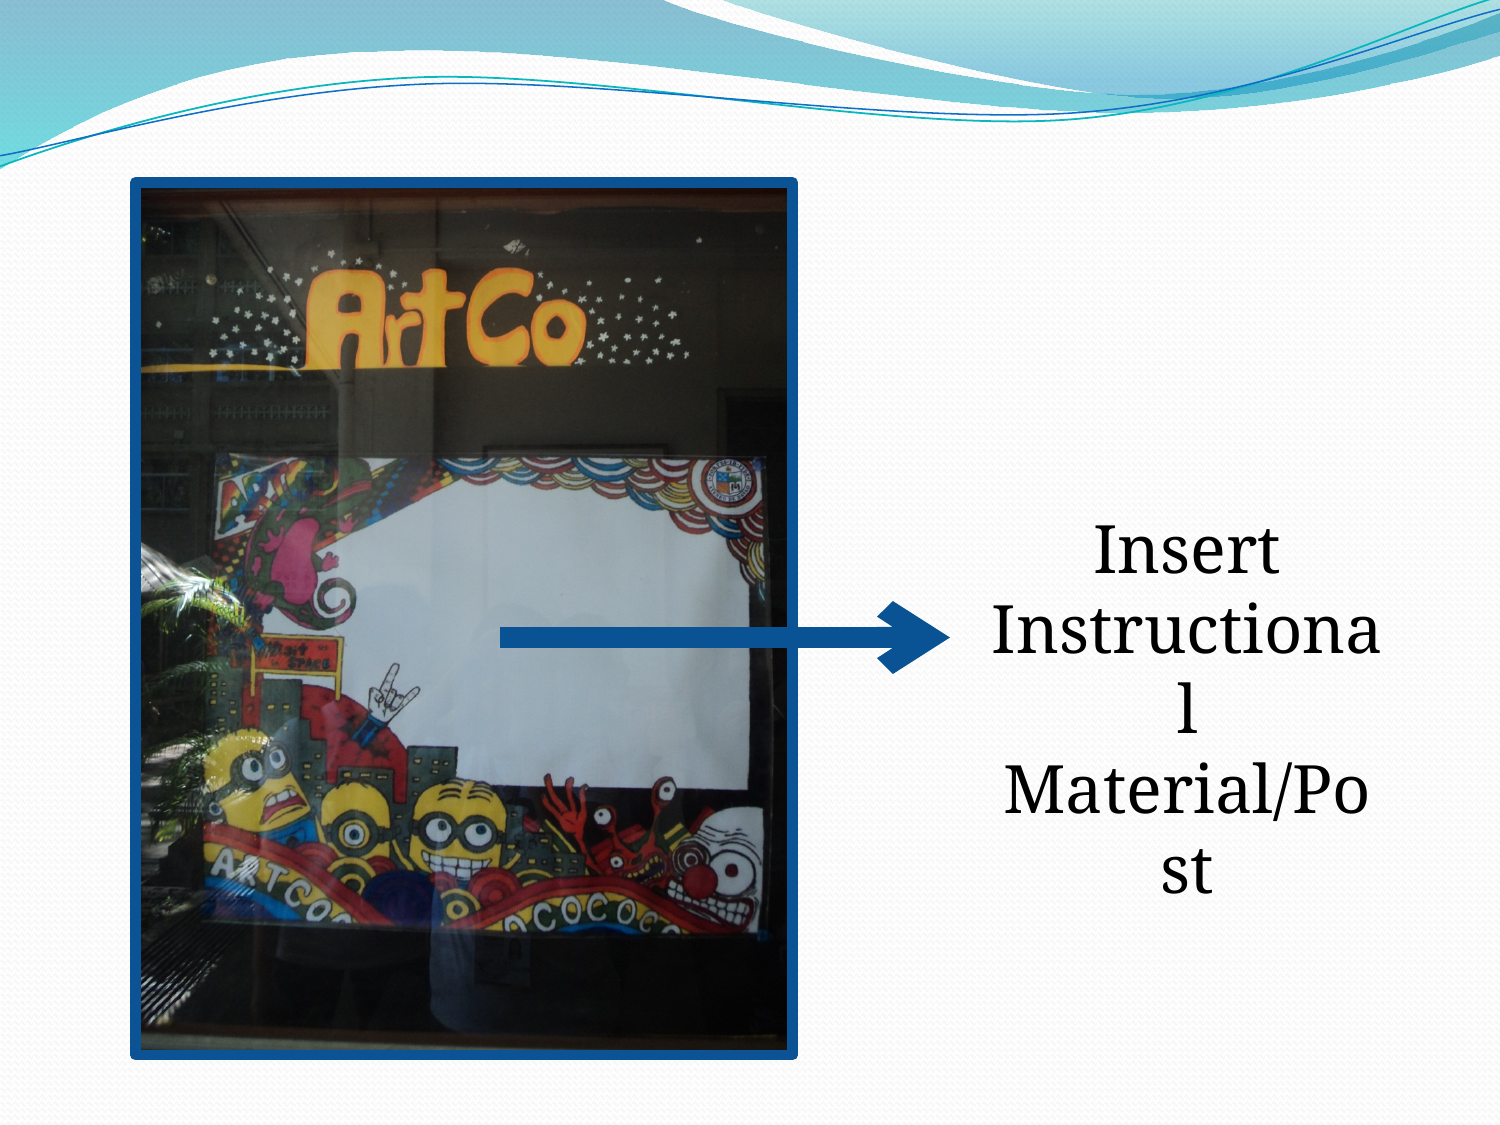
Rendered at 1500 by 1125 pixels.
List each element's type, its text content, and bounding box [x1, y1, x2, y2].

text_box Insert Instructional Material/Post [975, 499, 1400, 915]
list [140, 187, 788, 1051]
